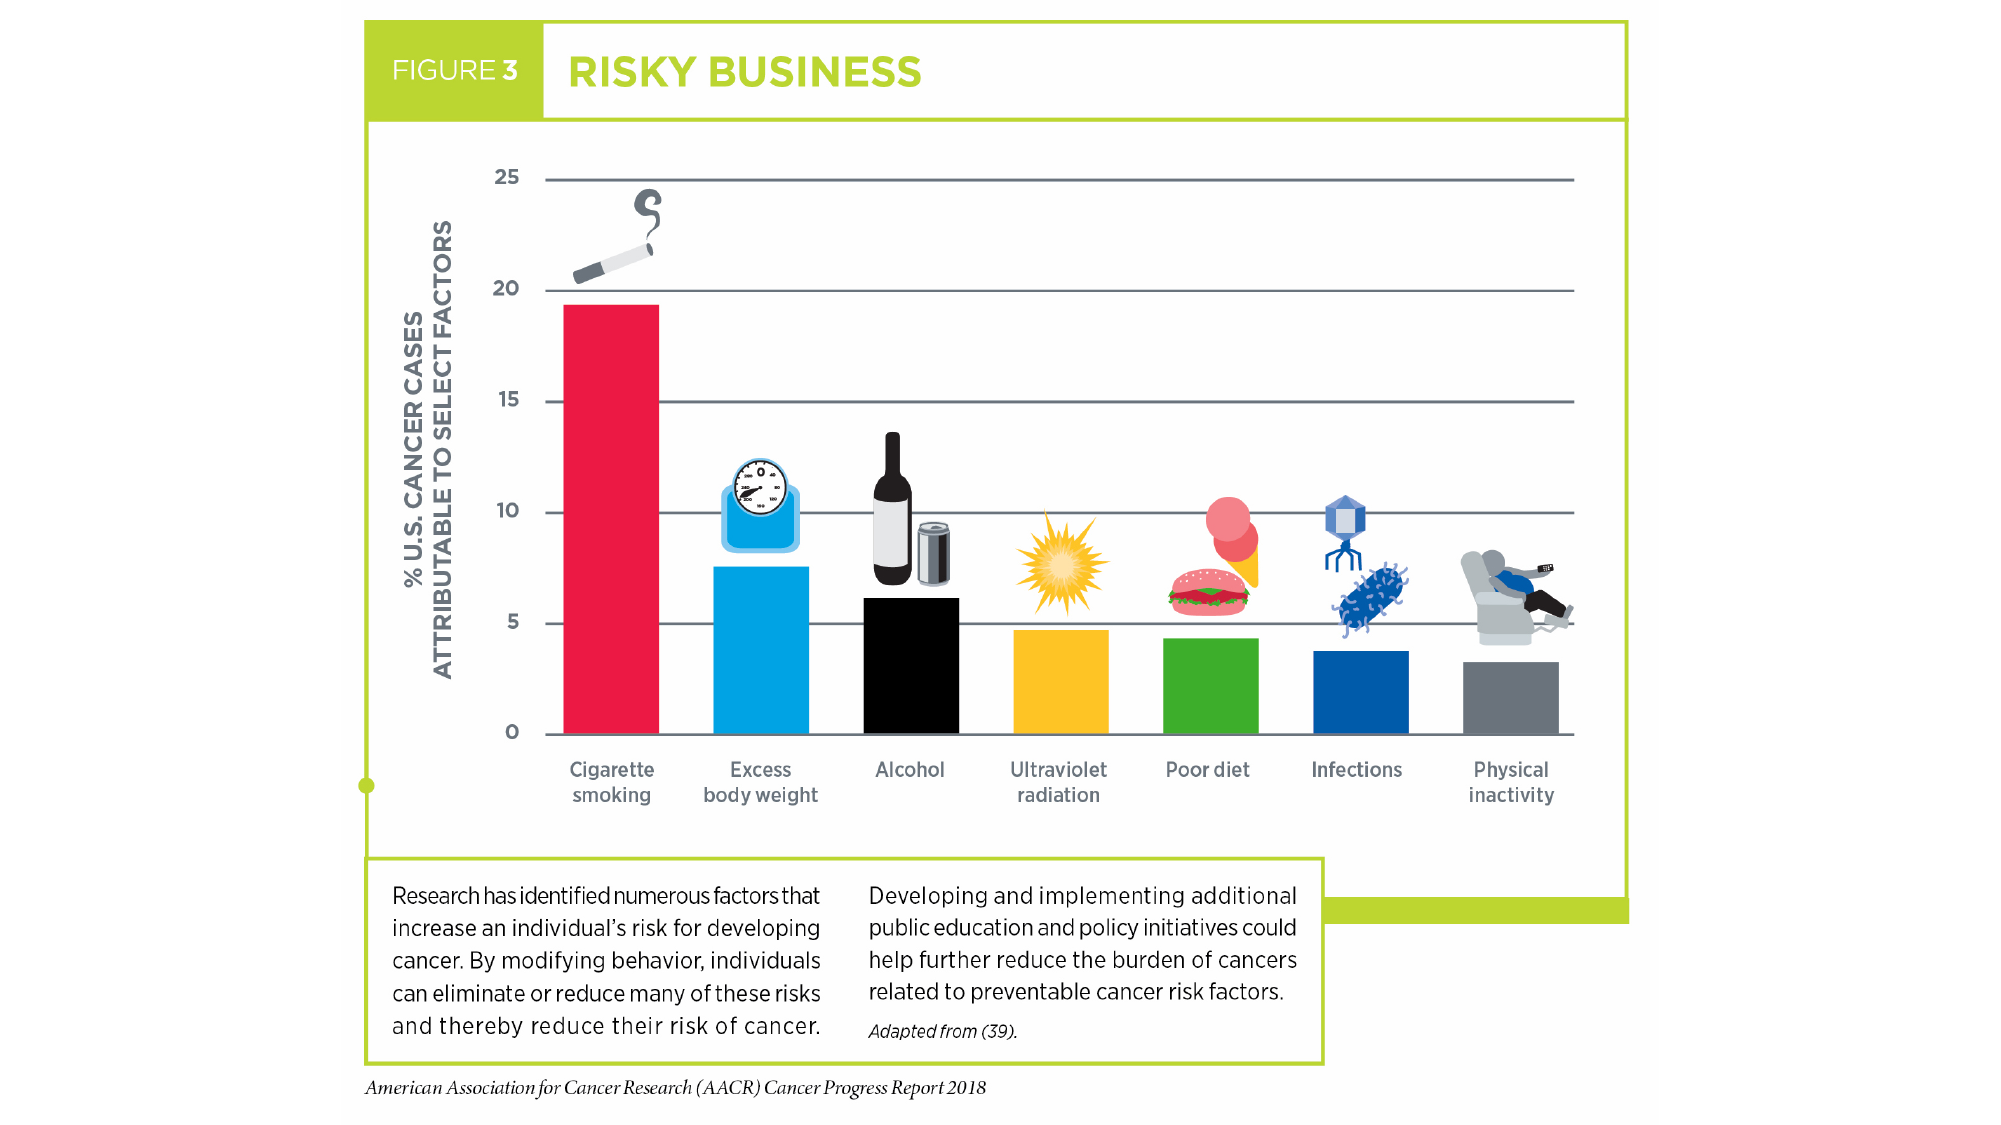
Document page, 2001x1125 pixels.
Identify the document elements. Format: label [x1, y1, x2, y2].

picture [341, 0, 1659, 1125]
